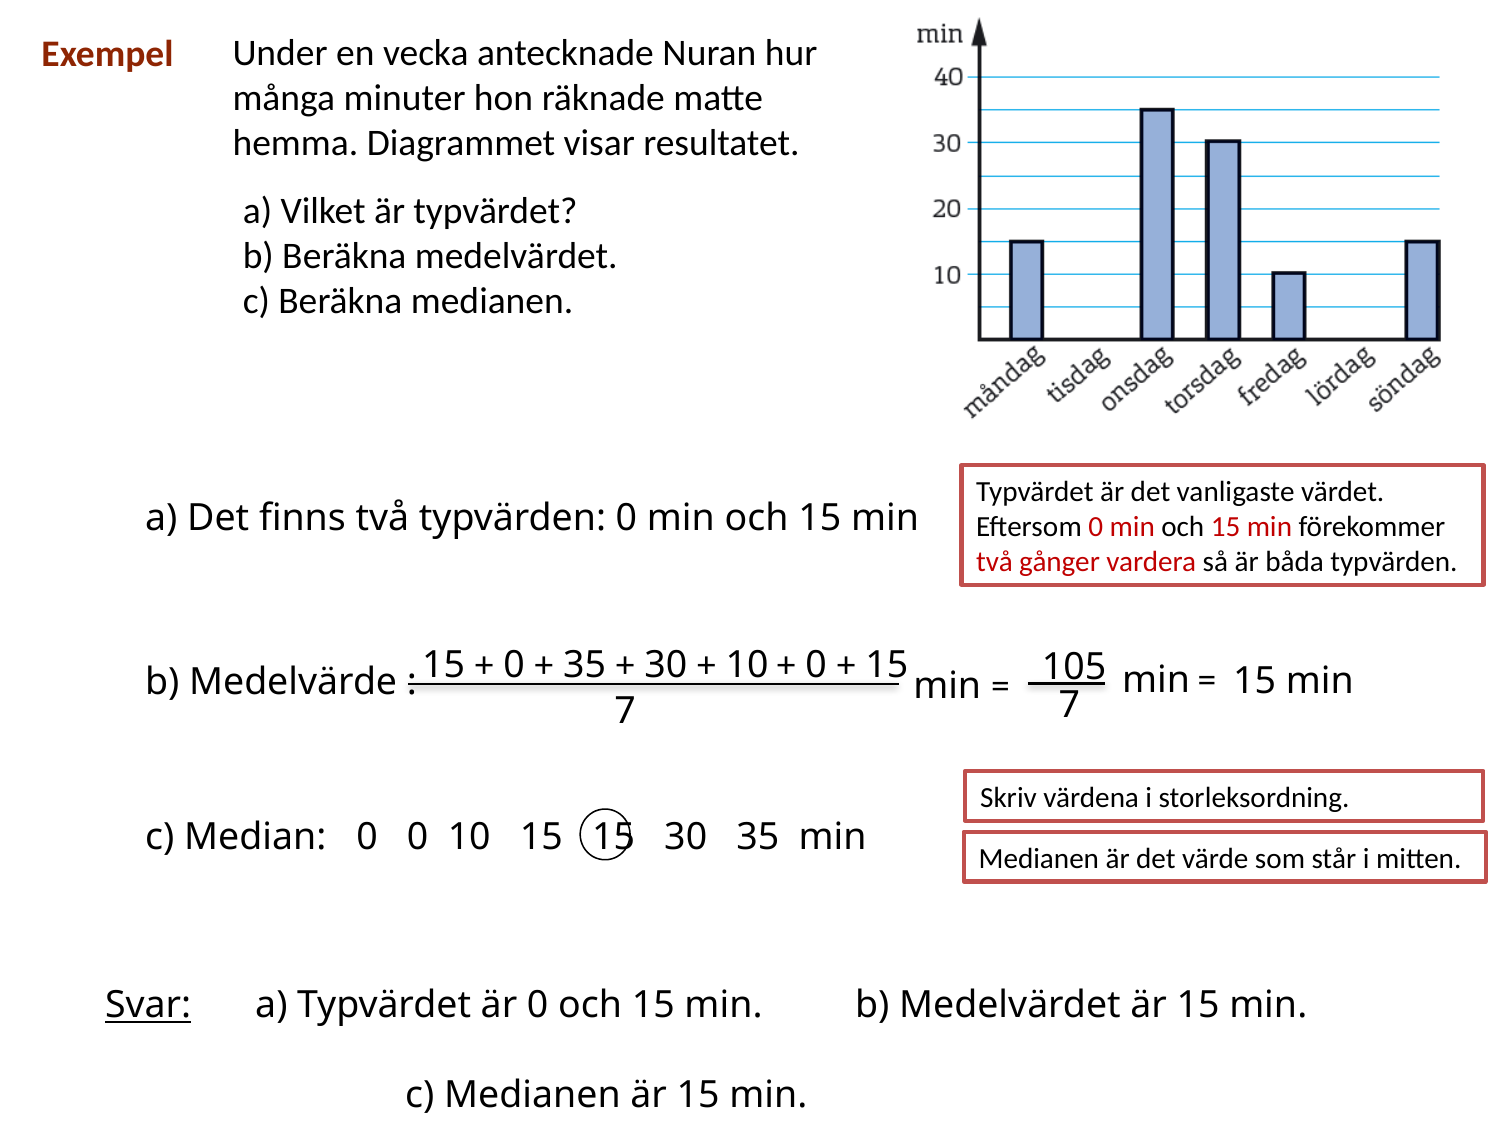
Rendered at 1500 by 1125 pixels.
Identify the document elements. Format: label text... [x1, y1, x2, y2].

text_box a) Vilket är typvärdet? b) Beräkna medelvärdet. c) Beräkna medianen. [228, 178, 750, 328]
text_box Typvärdet är det vanligaste värdet. Eftersom 0 min och 15 min förekommer två gånger vardera så är båda typvärden. [959, 463, 1486, 587]
text_box c) Median: [130, 804, 331, 865]
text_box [1026, 634, 1225, 734]
text_box a) Det finns två typvärden: 0 min och 15 min [130, 485, 959, 546]
text_box Under en vecka antecknade Nuran hur många minuter hon räknade matte hemma. Diagrammet visar resultatet. [217, 20, 904, 171]
text_box Svar: a) Typvärdet är 0 och 15 min. b) Medelvärdet är 15 min. c) Medianen är 15 min. [90, 972, 1410, 1123]
text_box b) Medelvärde : [130, 649, 401, 709]
text_box Medianen är det värde som står i mitten. [962, 830, 1488, 884]
text_box 0 0 10 15 15 30 35 min [331, 804, 883, 865]
text_box 15 min [1231, 648, 1369, 709]
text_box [407, 632, 1029, 740]
text_box [578, 806, 633, 862]
text_box Skriv värdena i storleksordning. [963, 769, 1485, 823]
picture [910, 5, 1456, 437]
text_box Exempel [26, 22, 189, 82]
